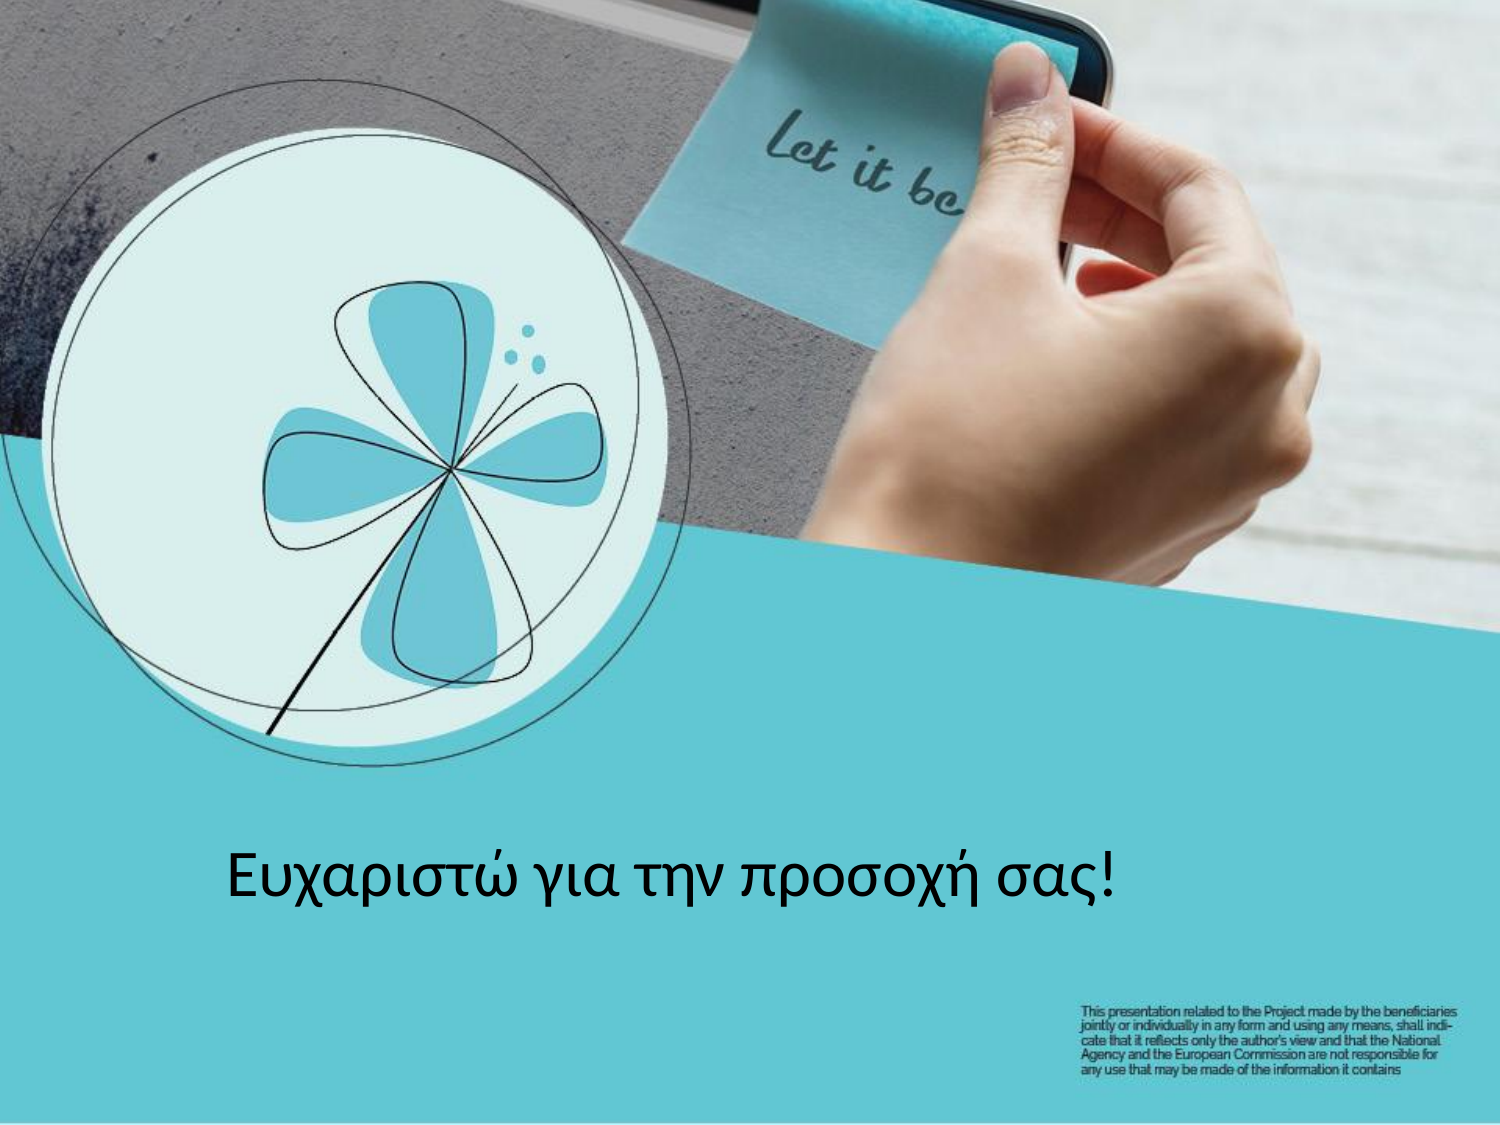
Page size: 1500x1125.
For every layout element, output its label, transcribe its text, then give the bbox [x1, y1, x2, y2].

picture [0, 0, 1500, 1125]
text_box Ευχαριστώ για την προσοχή σας! [211, 822, 1420, 917]
